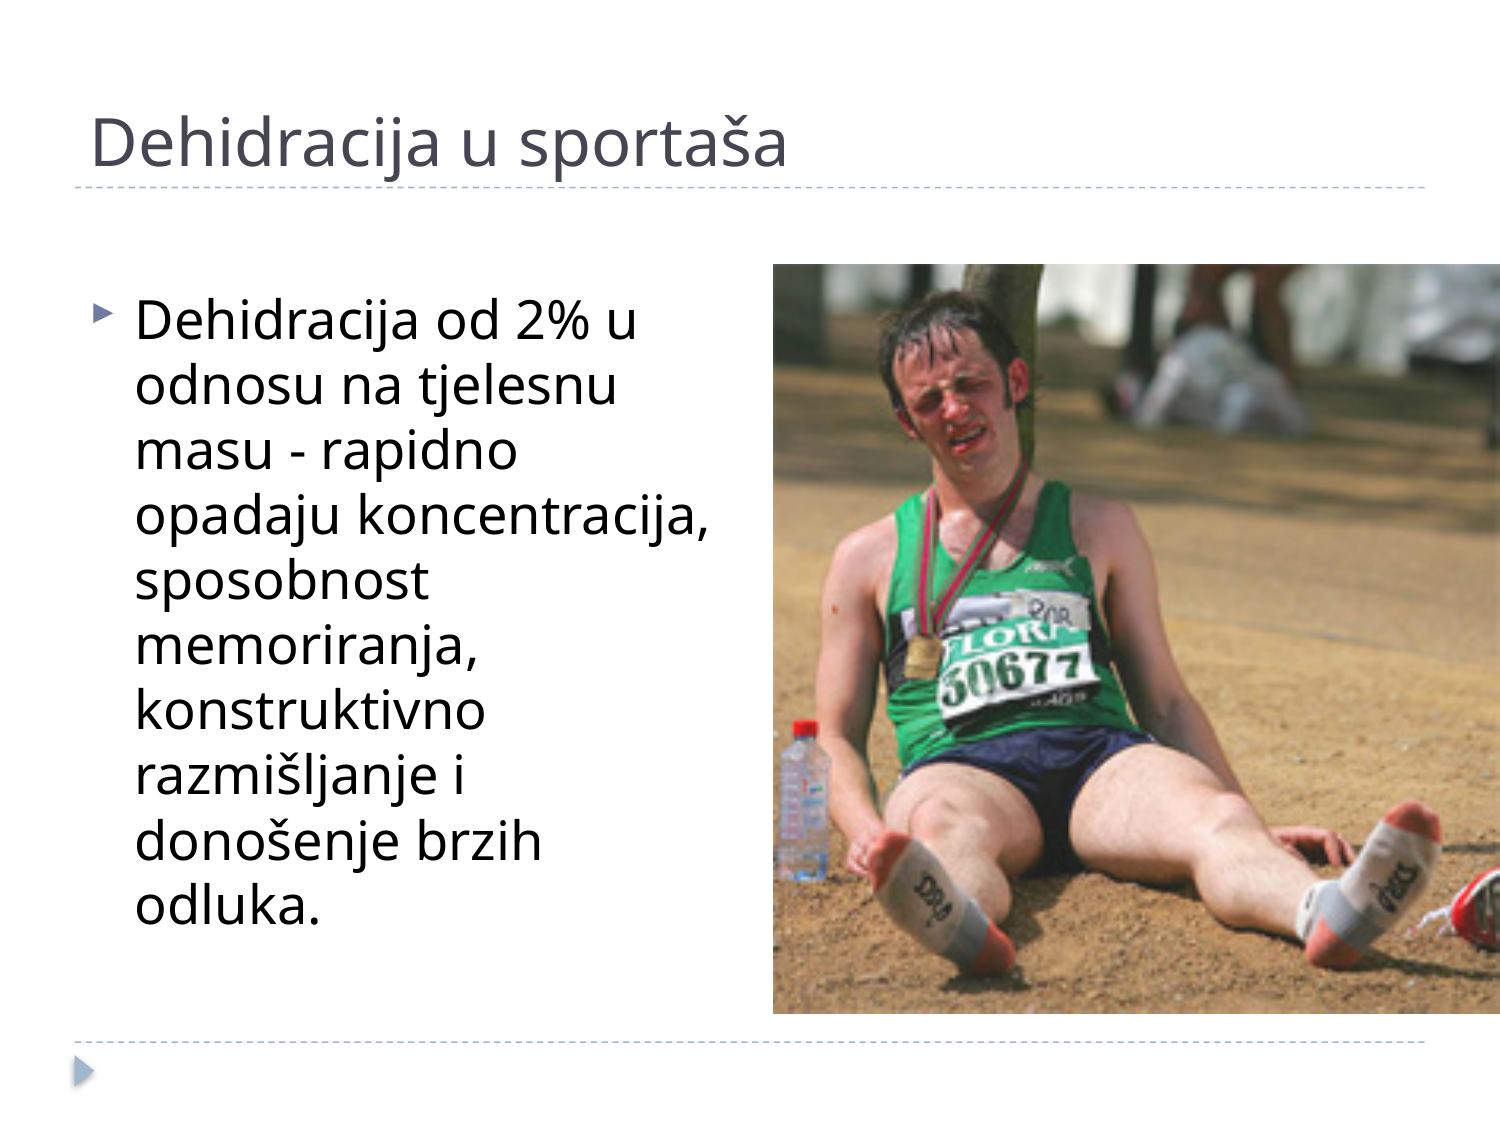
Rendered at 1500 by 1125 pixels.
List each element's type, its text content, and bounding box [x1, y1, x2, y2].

title Dehidracija u sportaša [75, 37, 1425, 188]
list Dehidracija od 2% u odnosu na tjelesnu masu - rapidno opadaju koncentracija, sposobnost memoriranja, konstruktivno razmišljanje i donošenje brzih odluka. [75, 200, 738, 1010]
picture [773, 264, 1500, 1014]
